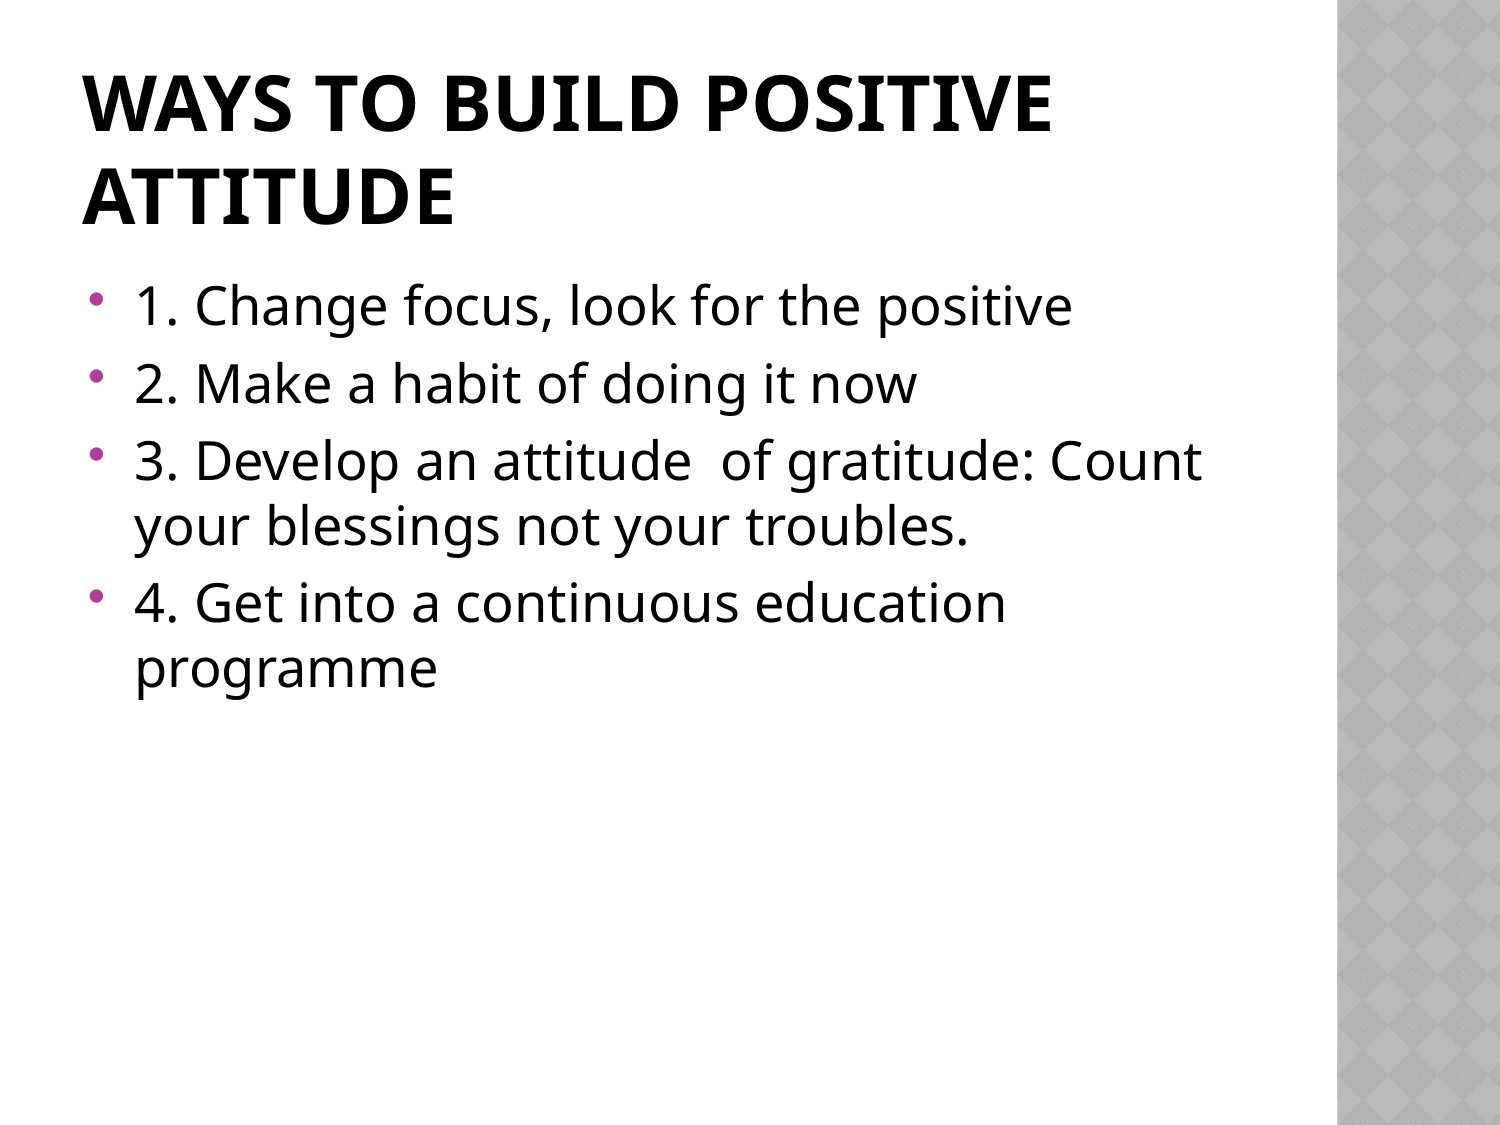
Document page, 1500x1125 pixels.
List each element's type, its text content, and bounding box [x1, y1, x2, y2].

list 1. Change focus, look for the positive 2. Make a habit of doing it now 3. Develop an attitude of gratitude: Count your blessings not your troubles. 4. Get into a continuous education programme [75, 264, 1263, 1059]
title Ways to build positive attitude [75, 52, 1263, 240]
